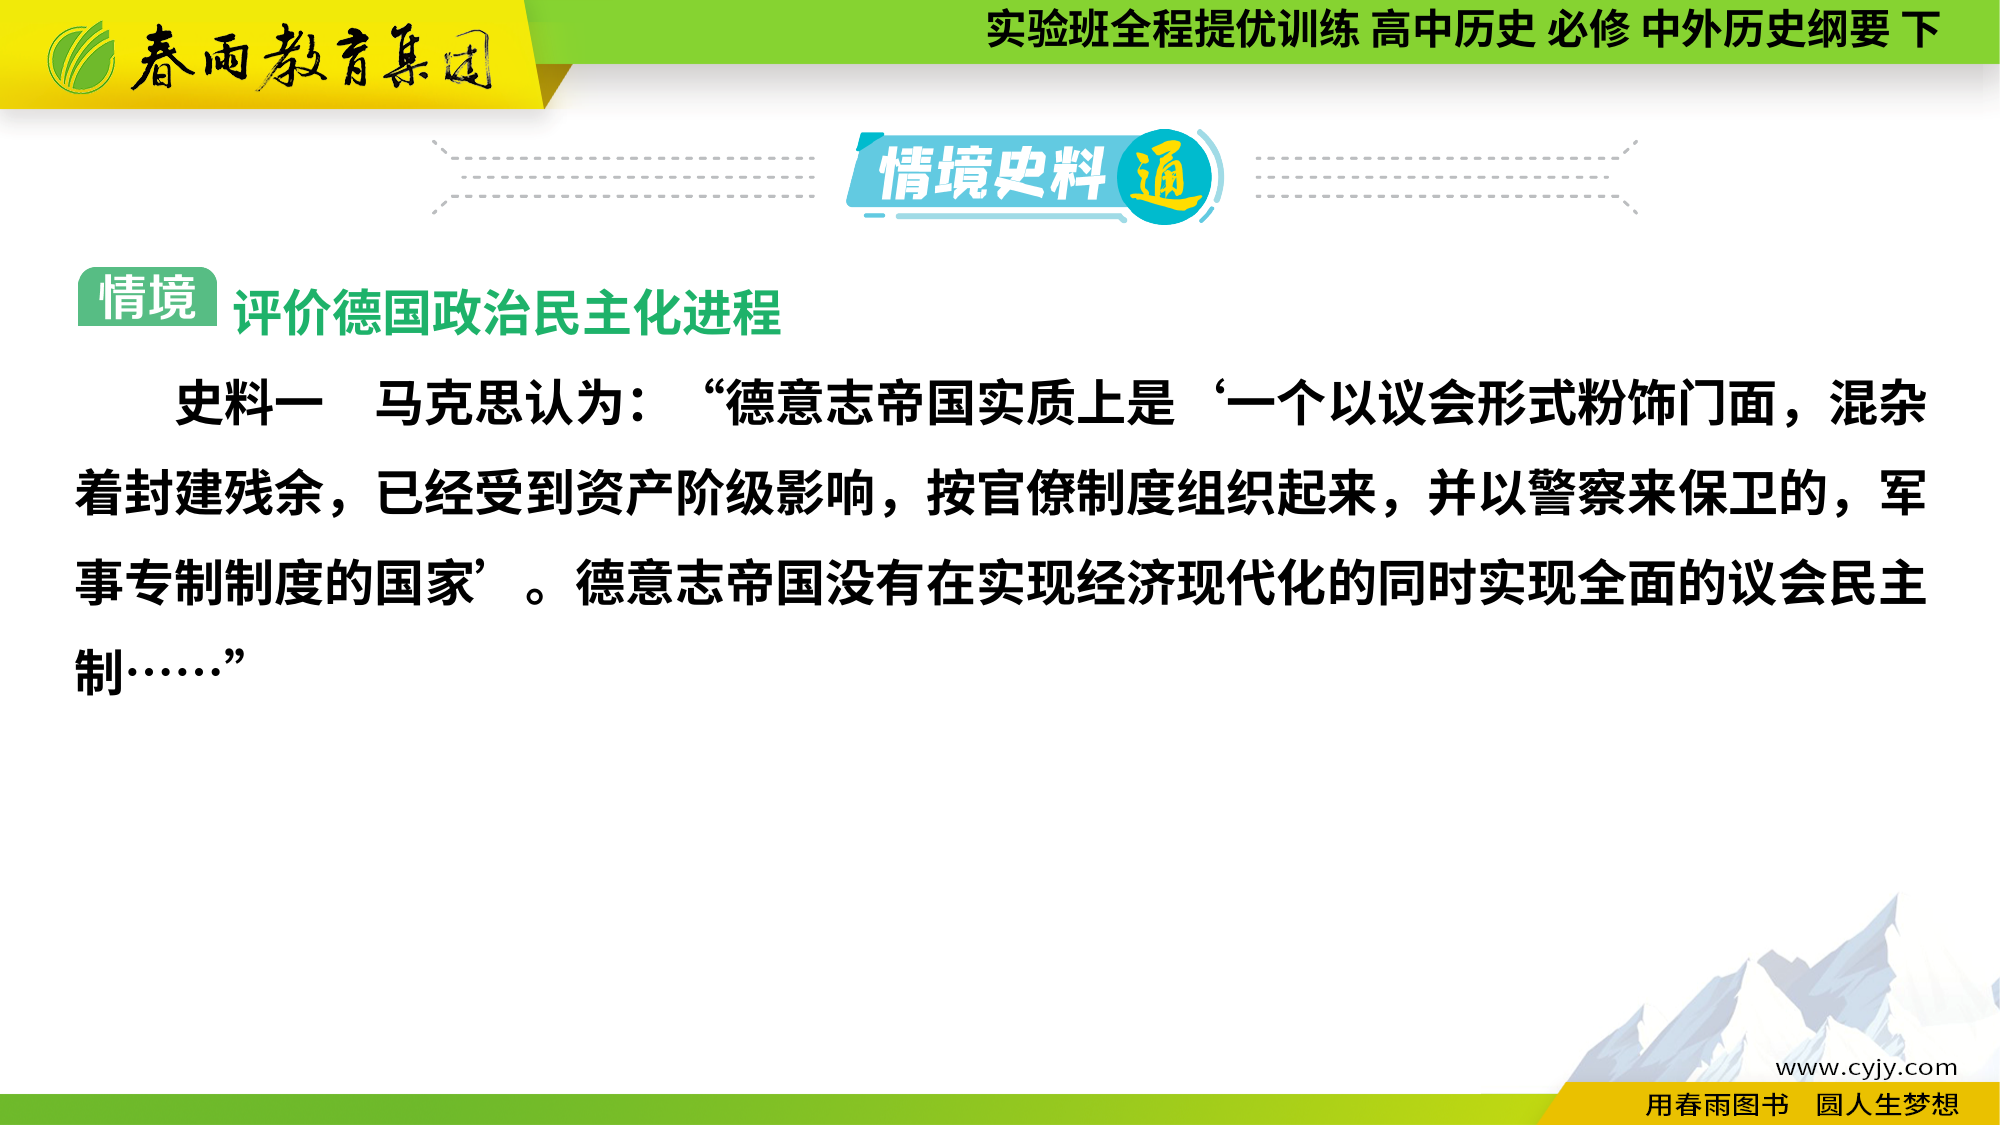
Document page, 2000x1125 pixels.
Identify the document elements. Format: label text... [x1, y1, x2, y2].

list 评价德国政治民主化进程 史料一 马克思认为：“德意志帝国实质上是‘一个以议会形式粉饰门面，混杂着封建残余，已经受到资产阶级影响，按官僚制度组织起来，并以警察来保卫的，军事专制制度的国家’。德意志帝国没有在实现经济现代化的同时实现全面的议会民主制……” [59, 243, 1944, 714]
picture [0, 0, 2000, 1125]
